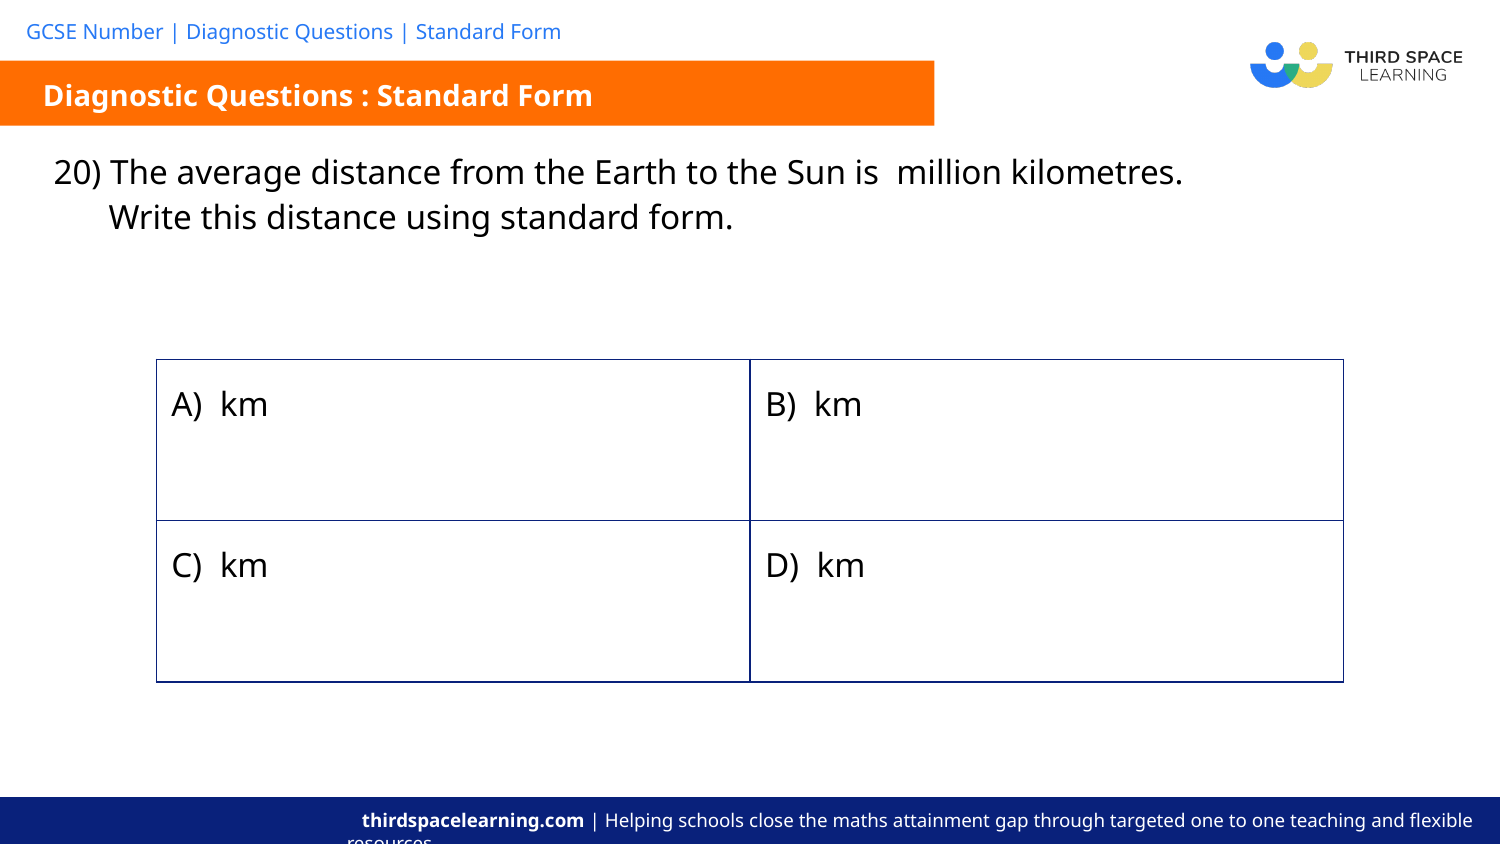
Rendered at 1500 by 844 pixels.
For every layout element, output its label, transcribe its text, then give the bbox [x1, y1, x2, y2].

text_box Diagnostic Questions : Standard Form [27, 61, 778, 127]
picture [1250, 33, 1465, 99]
